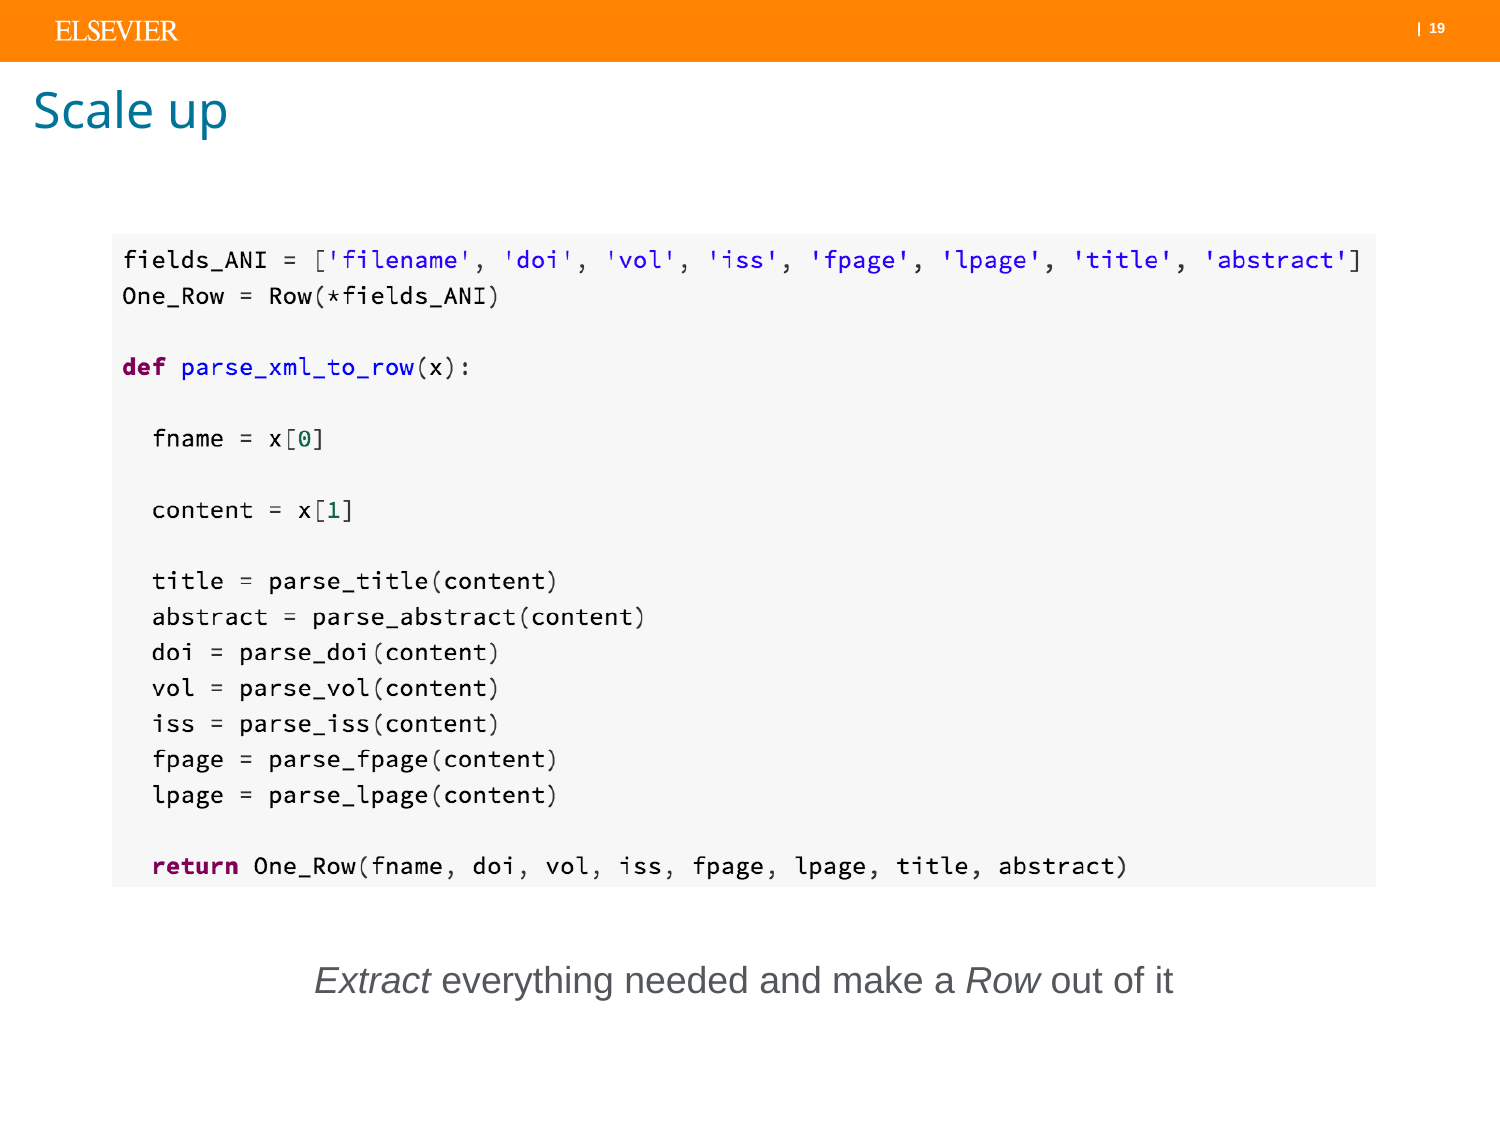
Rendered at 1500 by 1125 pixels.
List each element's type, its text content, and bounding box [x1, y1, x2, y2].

picture [111, 234, 1376, 887]
title Scale up [19, 73, 1376, 143]
text_box Extract everything needed and make a Row out of it [253, 948, 1235, 1009]
picture [0, 0, 1500, 62]
